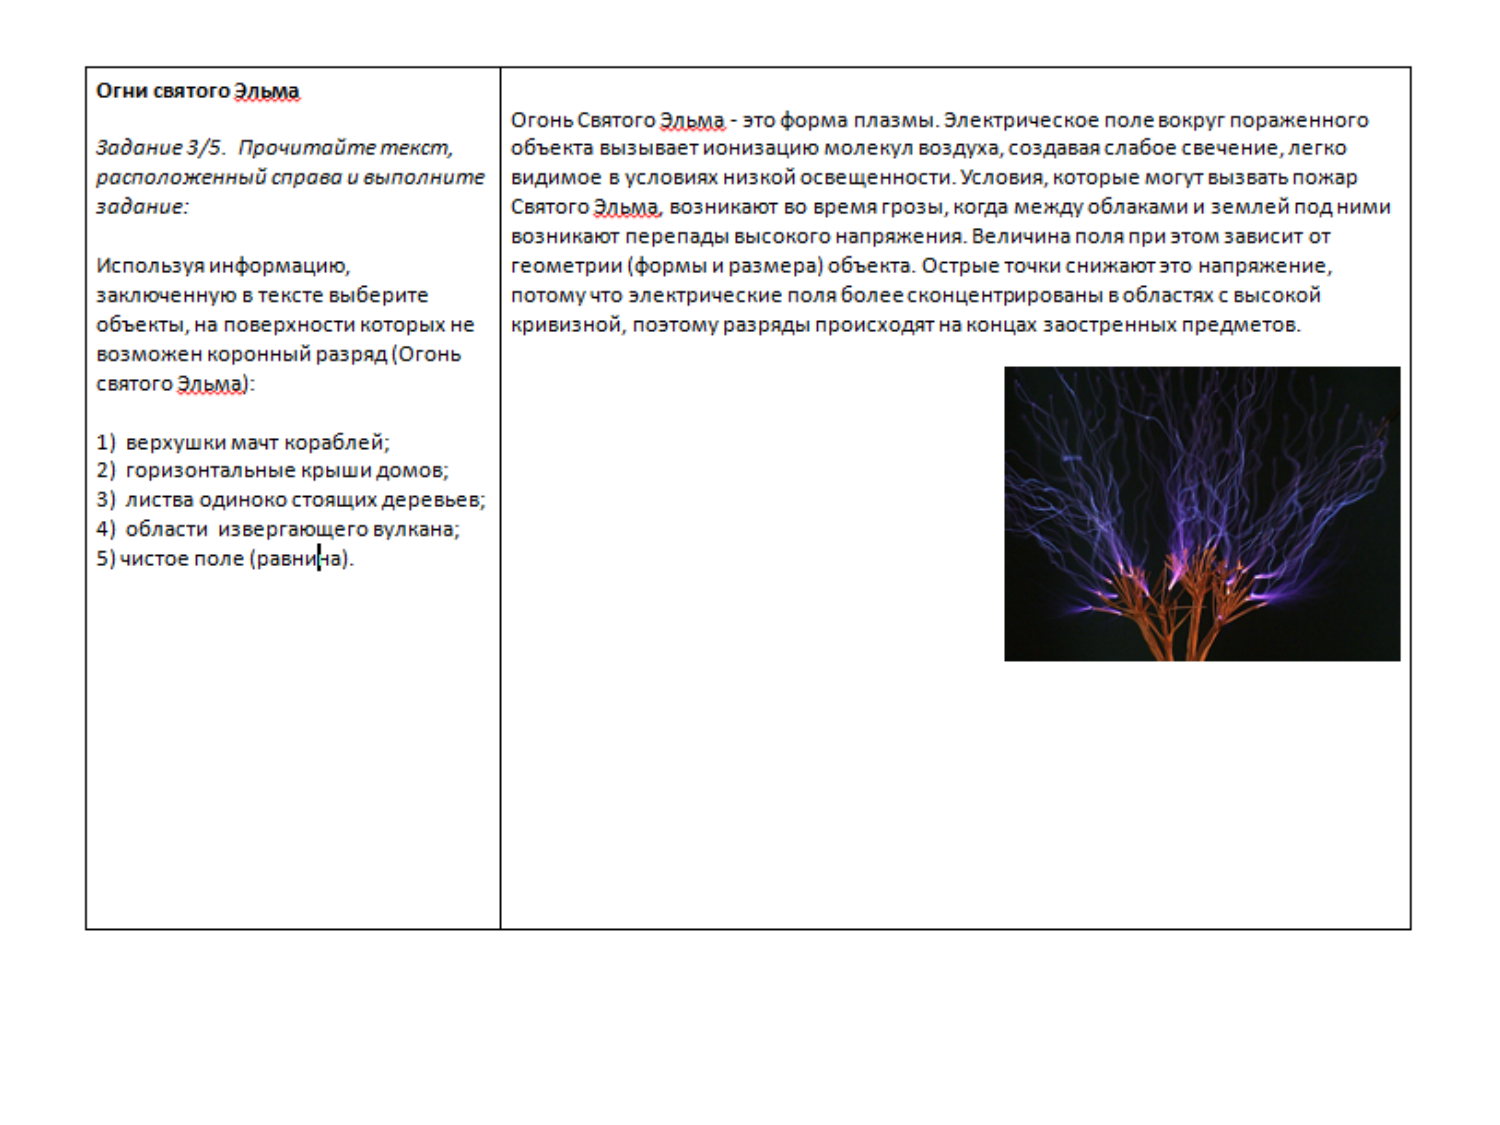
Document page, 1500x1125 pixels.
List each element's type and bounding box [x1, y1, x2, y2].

list [63, 30, 1442, 962]
